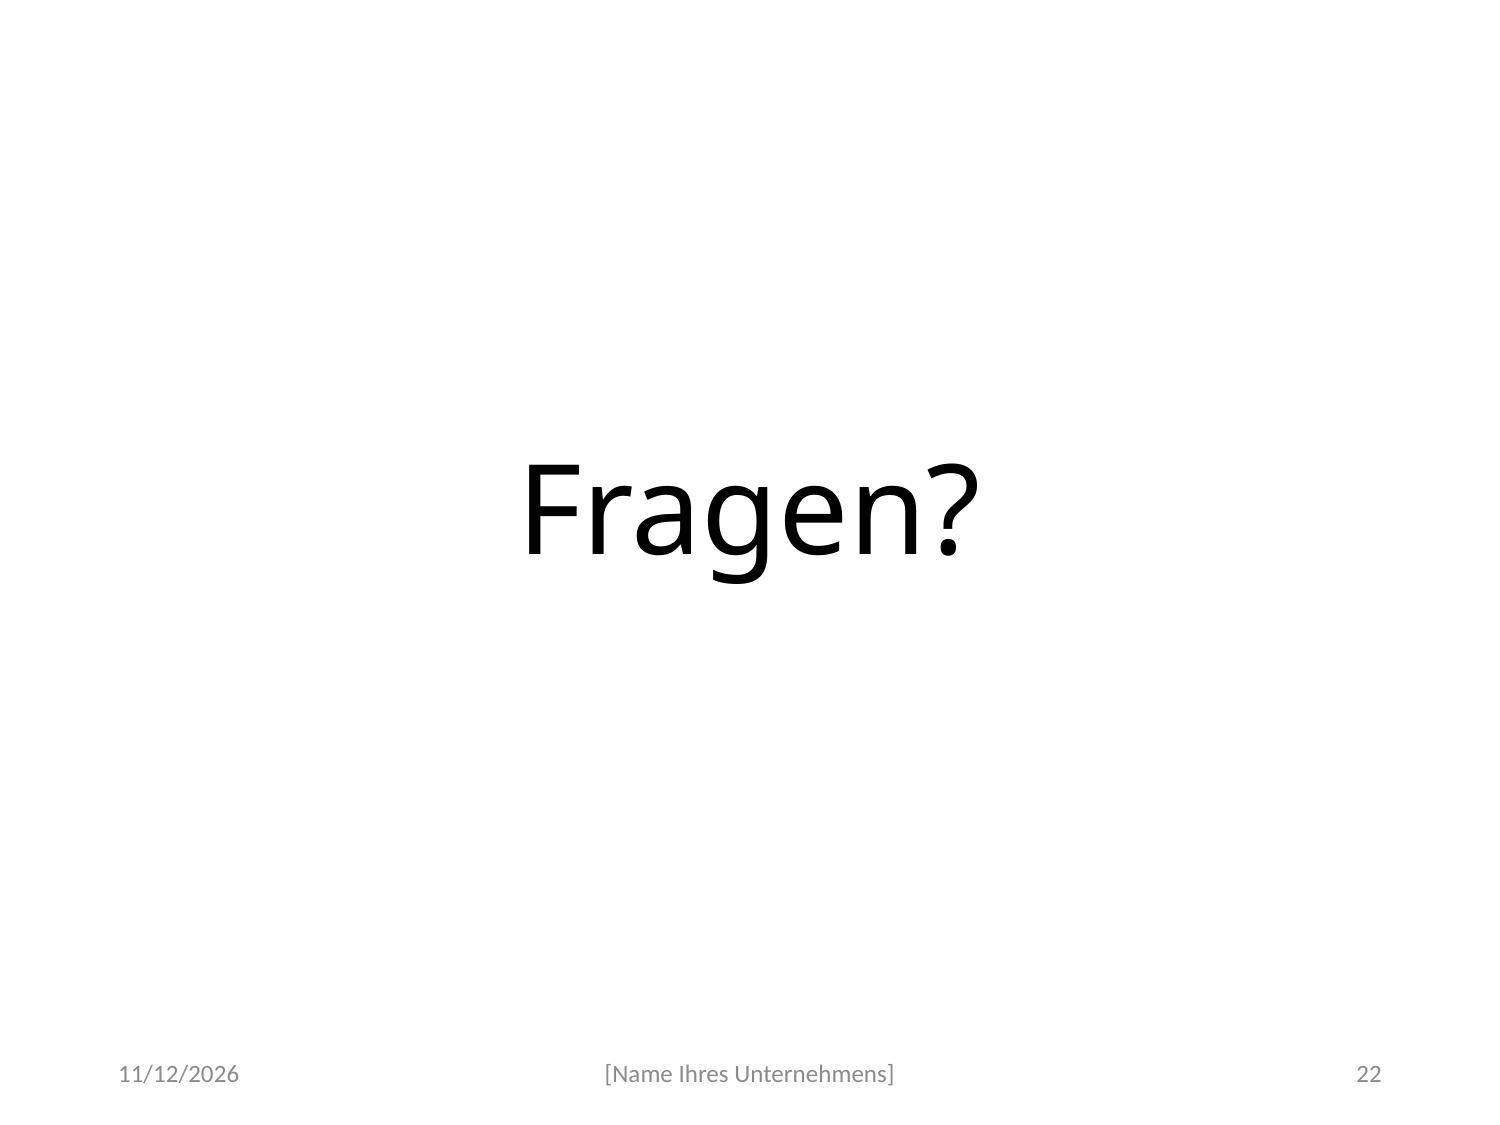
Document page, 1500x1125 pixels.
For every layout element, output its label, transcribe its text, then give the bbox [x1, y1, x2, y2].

slide_number 22 [1059, 1042, 1397, 1103]
footer [Name Ihres Unternehmens] [496, 1042, 1004, 1103]
title Fragen? [102, 280, 1397, 749]
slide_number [103, 1042, 441, 1103]
